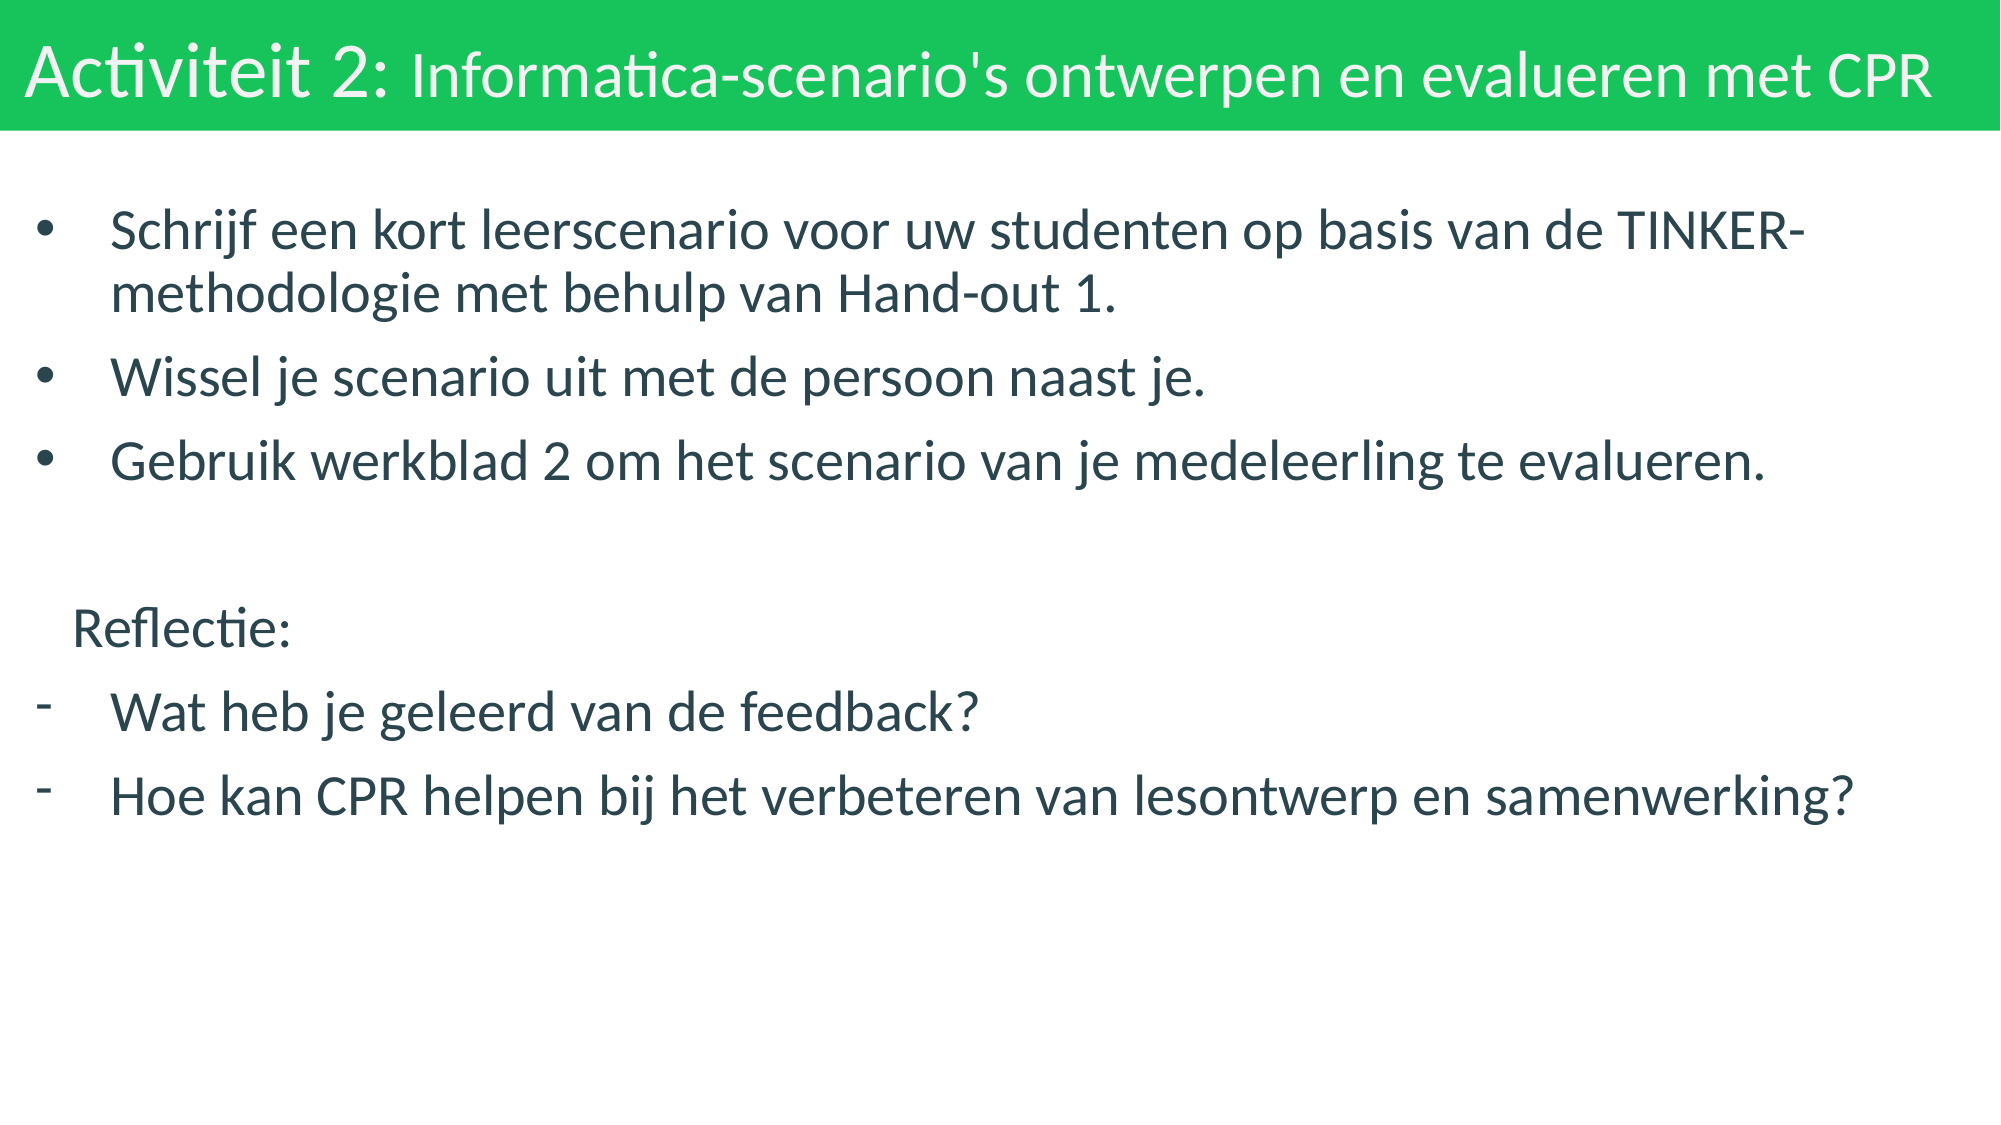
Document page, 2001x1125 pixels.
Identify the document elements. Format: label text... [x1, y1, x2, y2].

title Activiteit 2: Informatica-scenario's ontwerpen en evalueren met CPR [16, 13, 1976, 131]
list Schrijf een kort leerscenario voor uw studenten op basis van de TINKER-methodologie met behulp van Hand-out 1. Wissel je scenario uit met de persoon naast je. Gebruik werkblad 2 om het scenario van je medeleerling te evalueren. Reflectie: Wat heb je geleerd van de feedback? Hoe kan CPR helpen bij het verbeteren van lesontwerp en samenwerking? [20, 191, 1980, 1060]
